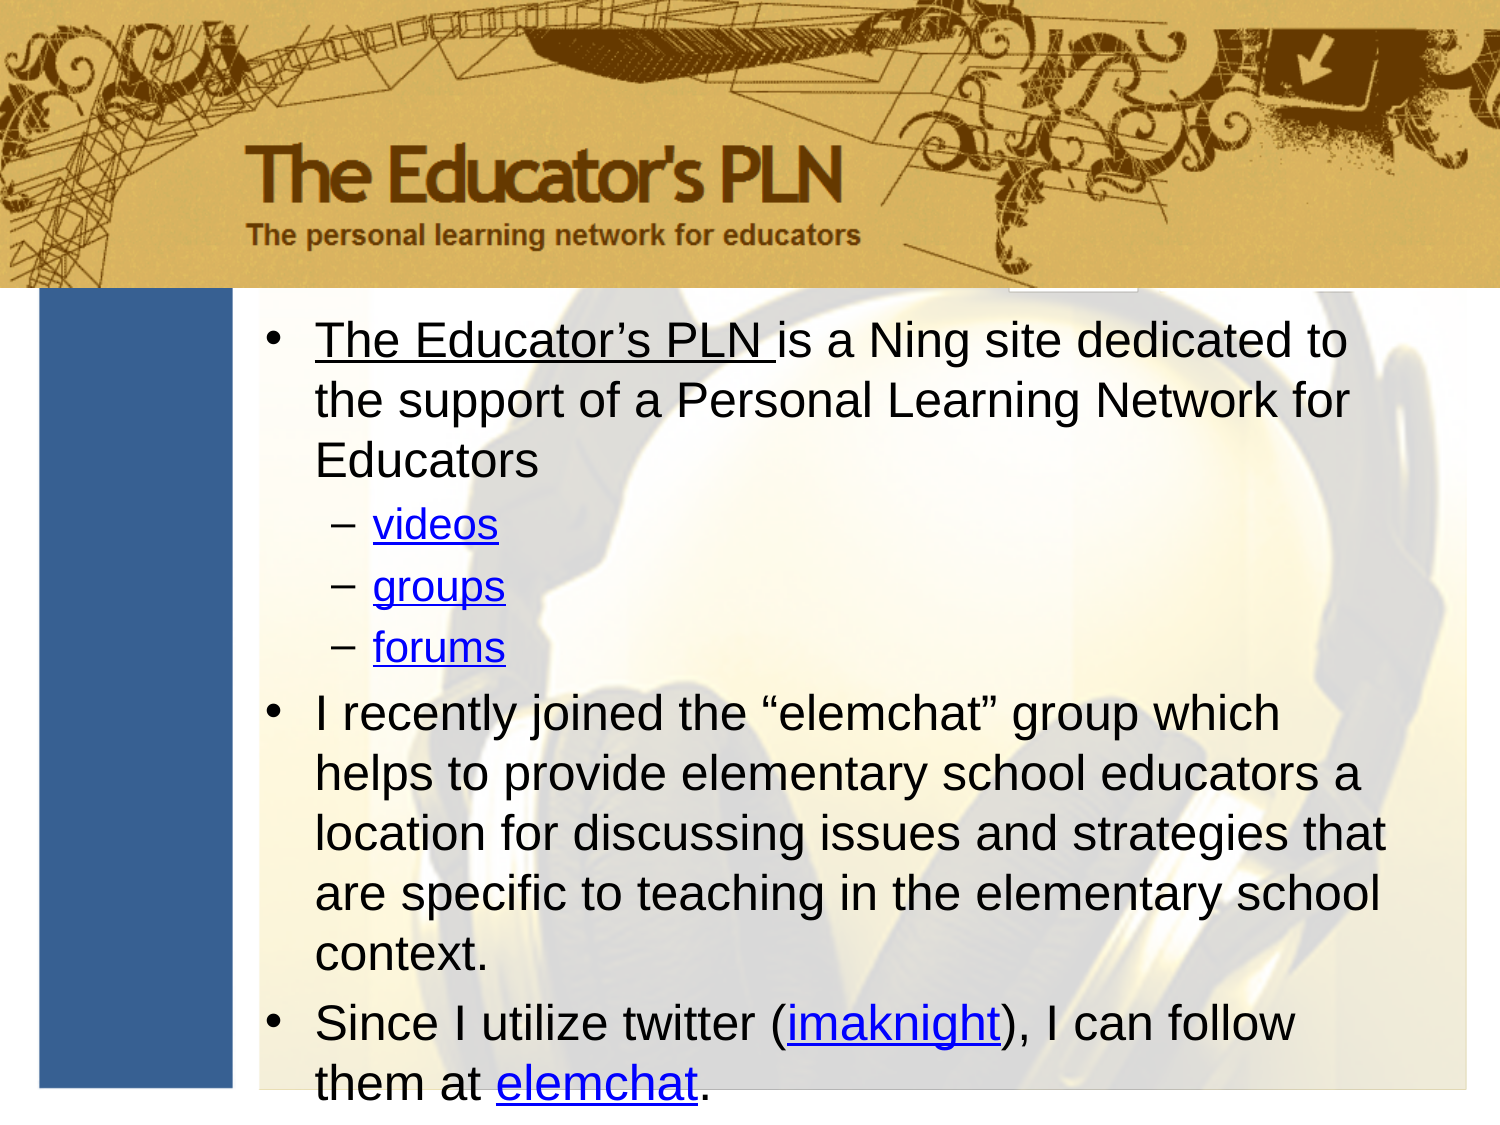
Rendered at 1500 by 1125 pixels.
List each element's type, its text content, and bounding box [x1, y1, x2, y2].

picture [0, 0, 1500, 1125]
list The Educator’s PLN is a Ning site dedicated to the support of a Personal Learning Network for Educators videos groups forums I recently joined the “elemchat” group which helps to provide elementary school educators a location for discussing issues and strategies that are specific to teaching in the elementary school context. Since I utilize twitter (imaknight), I can follow them at elemchat. [249, 299, 1425, 1125]
